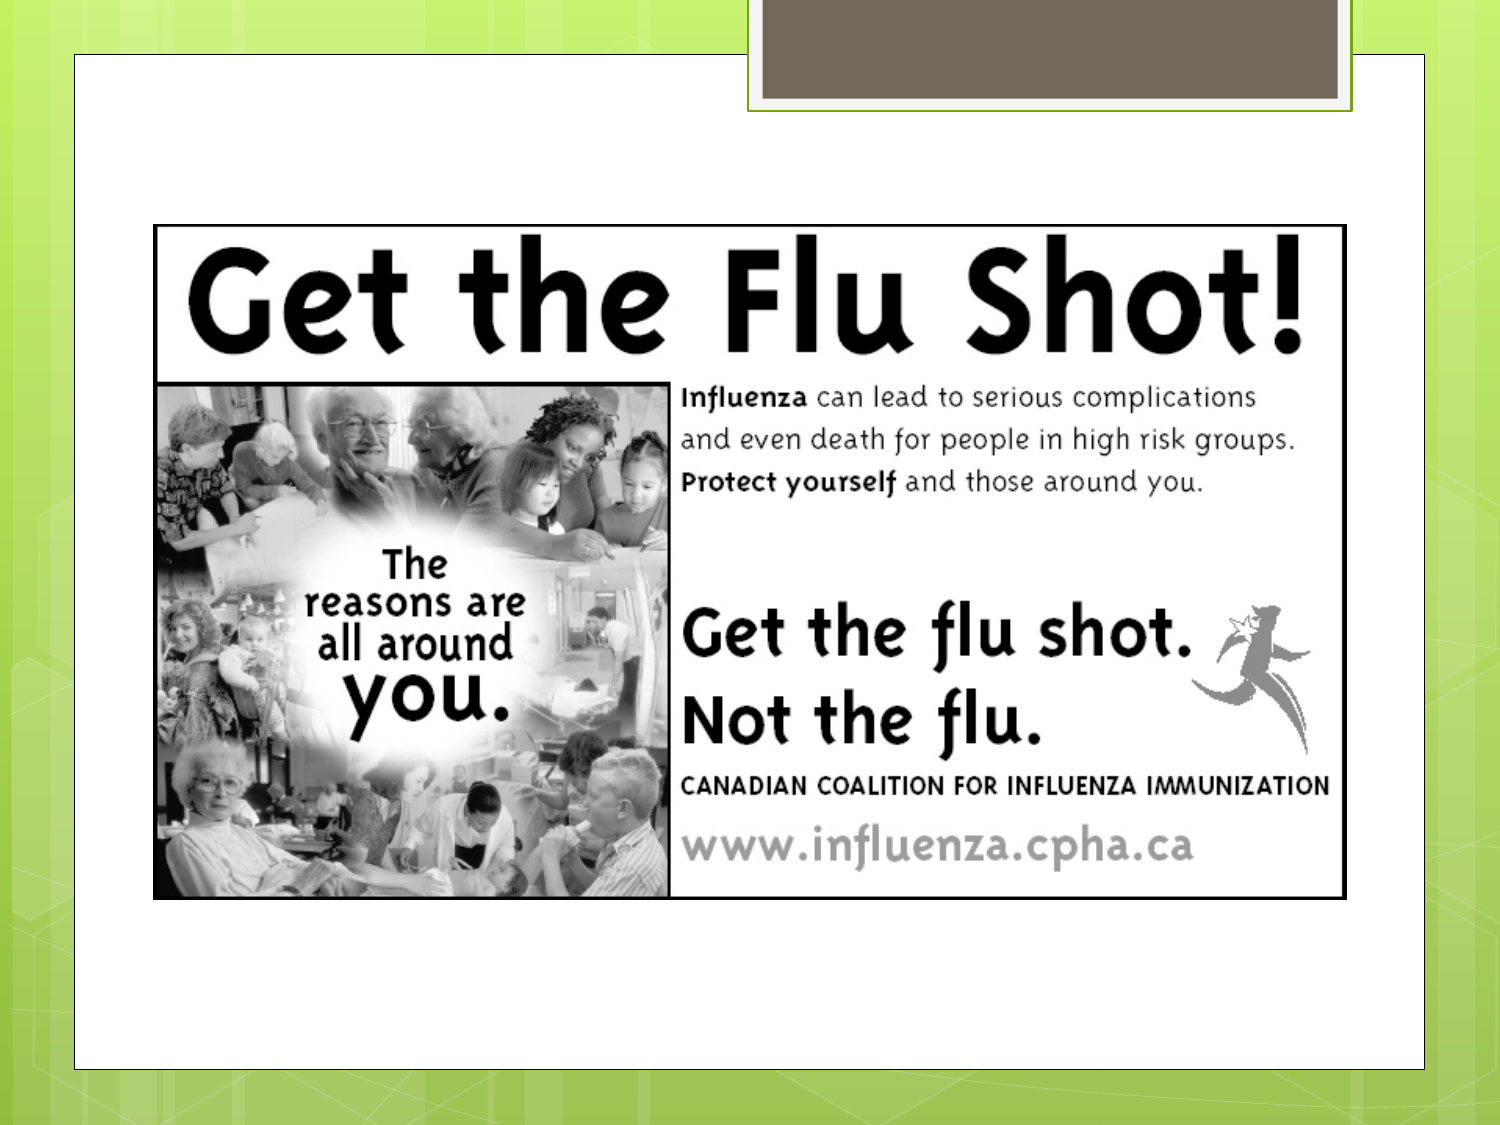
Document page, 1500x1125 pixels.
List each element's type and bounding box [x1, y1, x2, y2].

picture [153, 224, 1347, 901]
